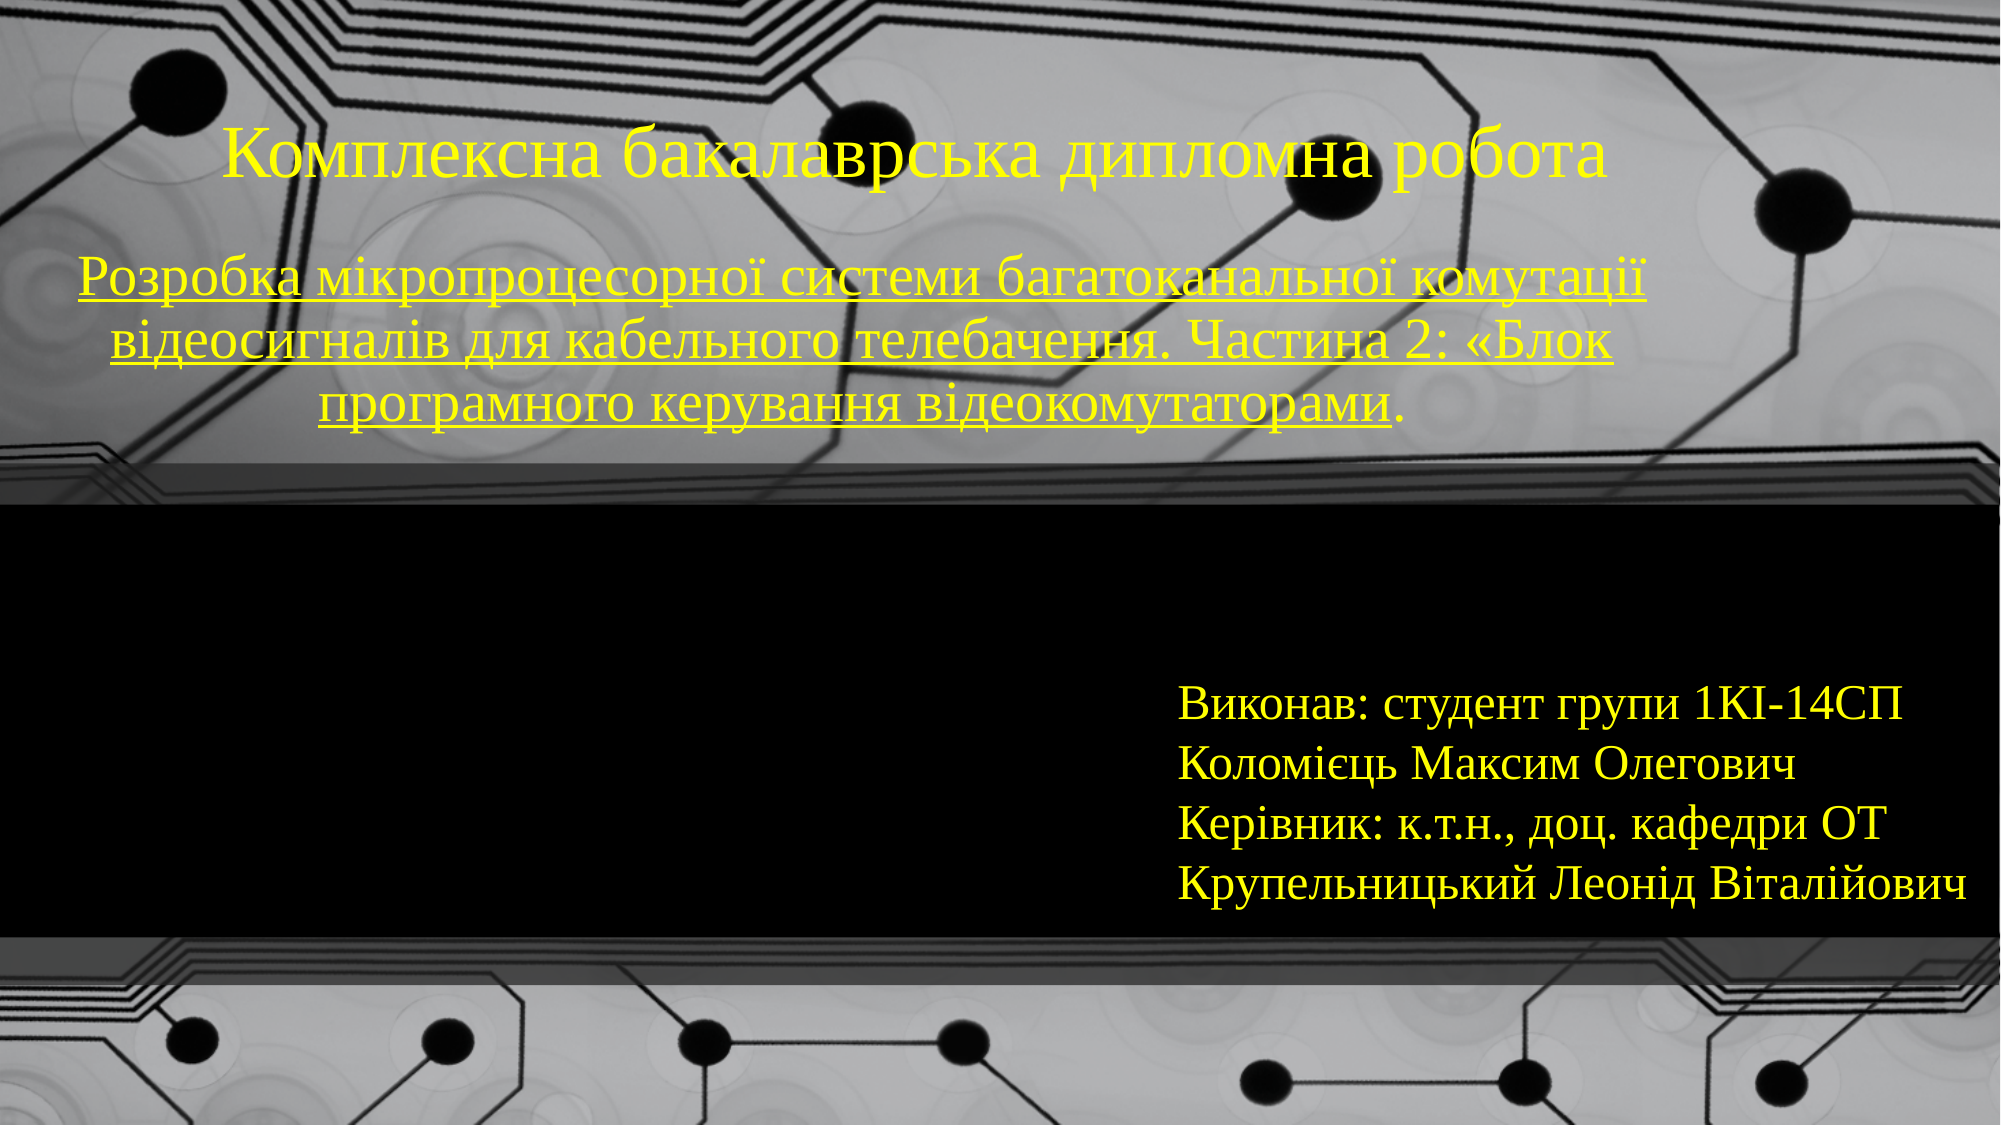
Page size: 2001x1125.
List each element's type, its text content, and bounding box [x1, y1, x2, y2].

text_box Виконав: студент групи 1КІ-14СП Коломієць Максим Олегович Керівник: к.т.н., доц. кафедри ОТ Крупельницький Леонід Віталійович [1162, 662, 2000, 918]
title Комплексна бакалаврська дипломна робота [99, 24, 1750, 200]
picture [0, 0, 2001, 1125]
subtitle Розробка мікропроцесорної системи багатоканальної комутації відеосигналів для кабельного телебачення. Частина 2: «Блок програмного керування відеокомутаторами. [37, 237, 1688, 350]
